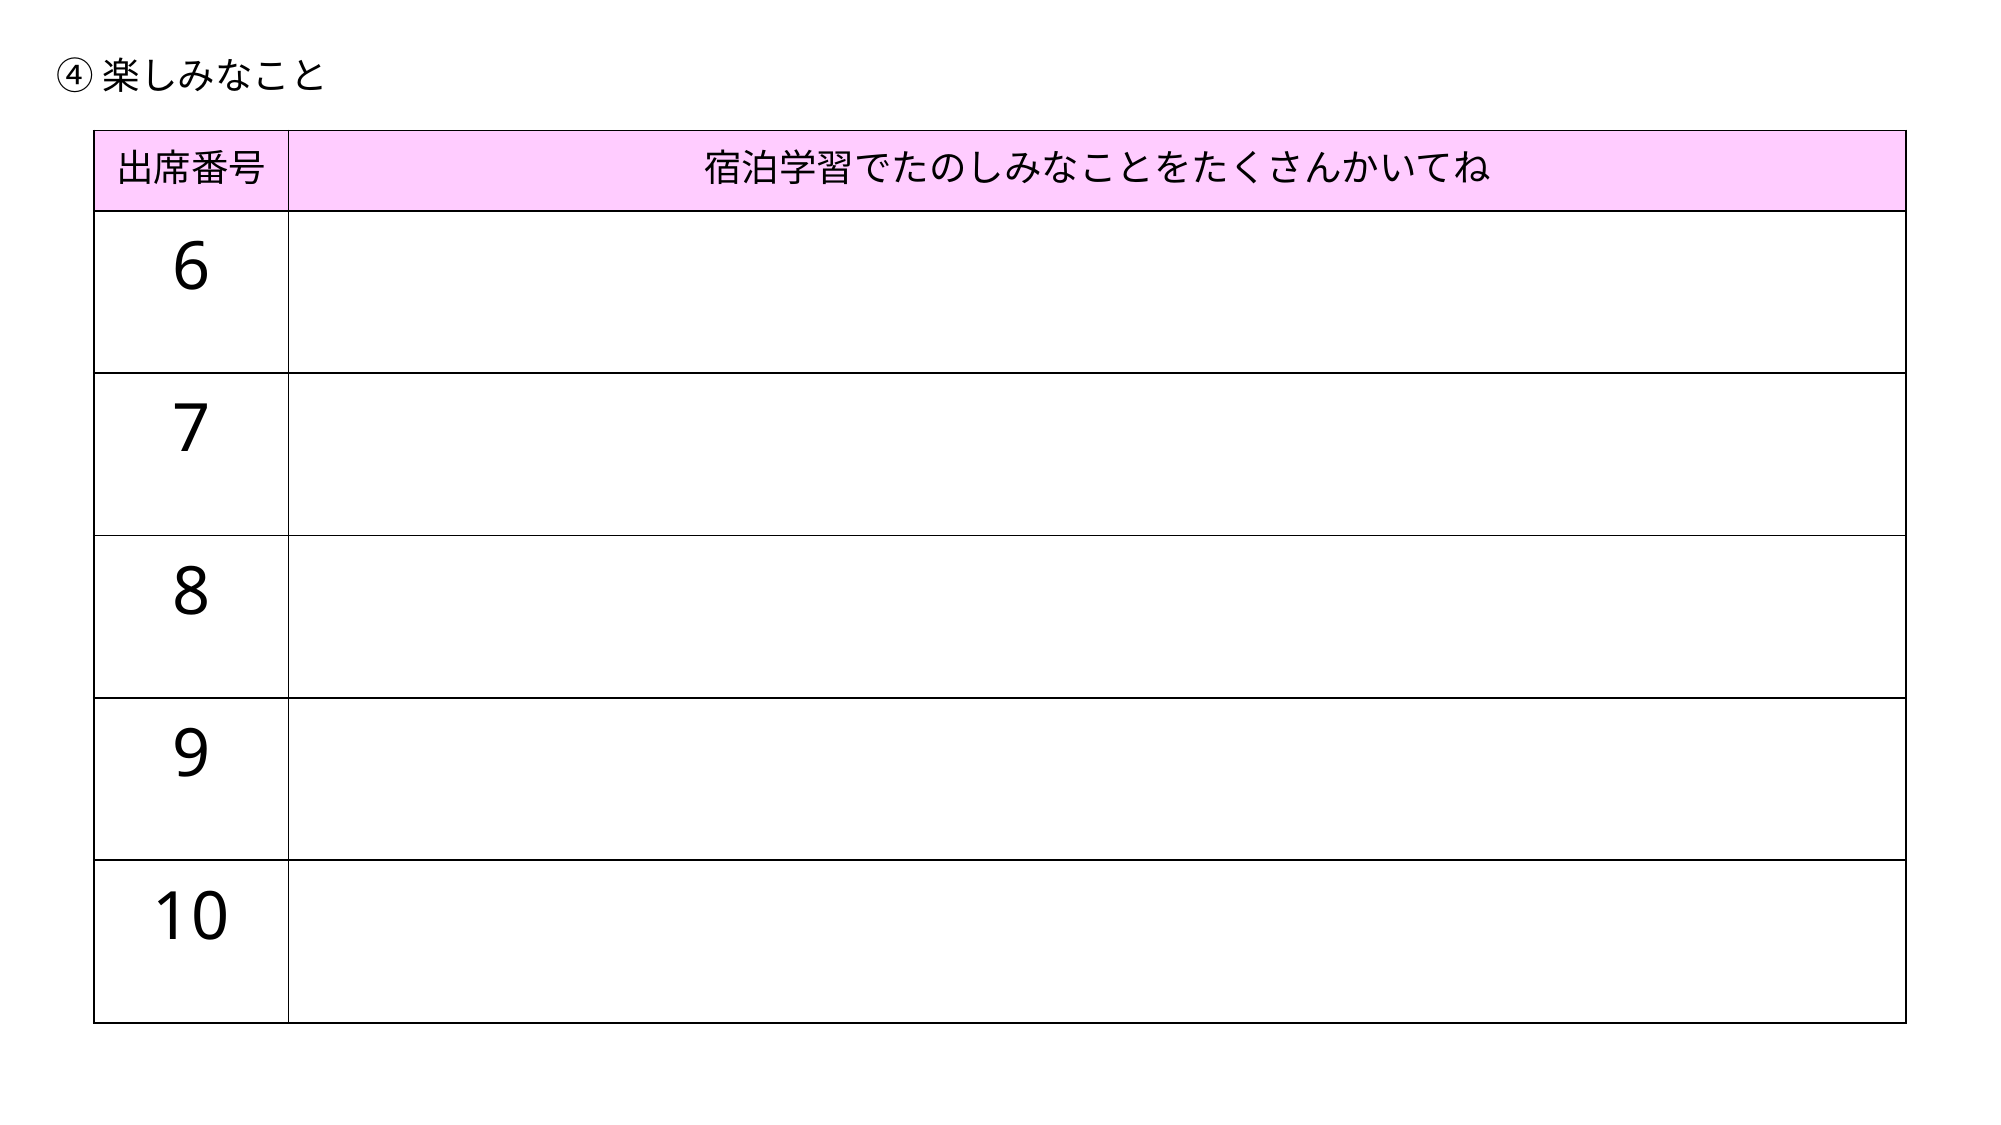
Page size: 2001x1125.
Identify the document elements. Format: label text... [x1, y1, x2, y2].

table_cell 6 [95, 212, 288, 372]
table_cell 7 [95, 374, 288, 535]
text_box ④楽しみなこと [41, 44, 491, 105]
table_cell 10 [95, 861, 288, 1022]
table_cell [289, 374, 1905, 535]
table_header 宿泊学習でたのしみなことをたくさんかいてね [289, 131, 1905, 210]
table_cell 8 [95, 536, 288, 697]
table_header 出席番号 [95, 131, 288, 210]
table_cell 9 [95, 699, 288, 859]
table_cell [289, 699, 1905, 859]
table_cell [289, 536, 1905, 697]
table_cell [289, 212, 1905, 372]
table_cell [289, 861, 1905, 1022]
